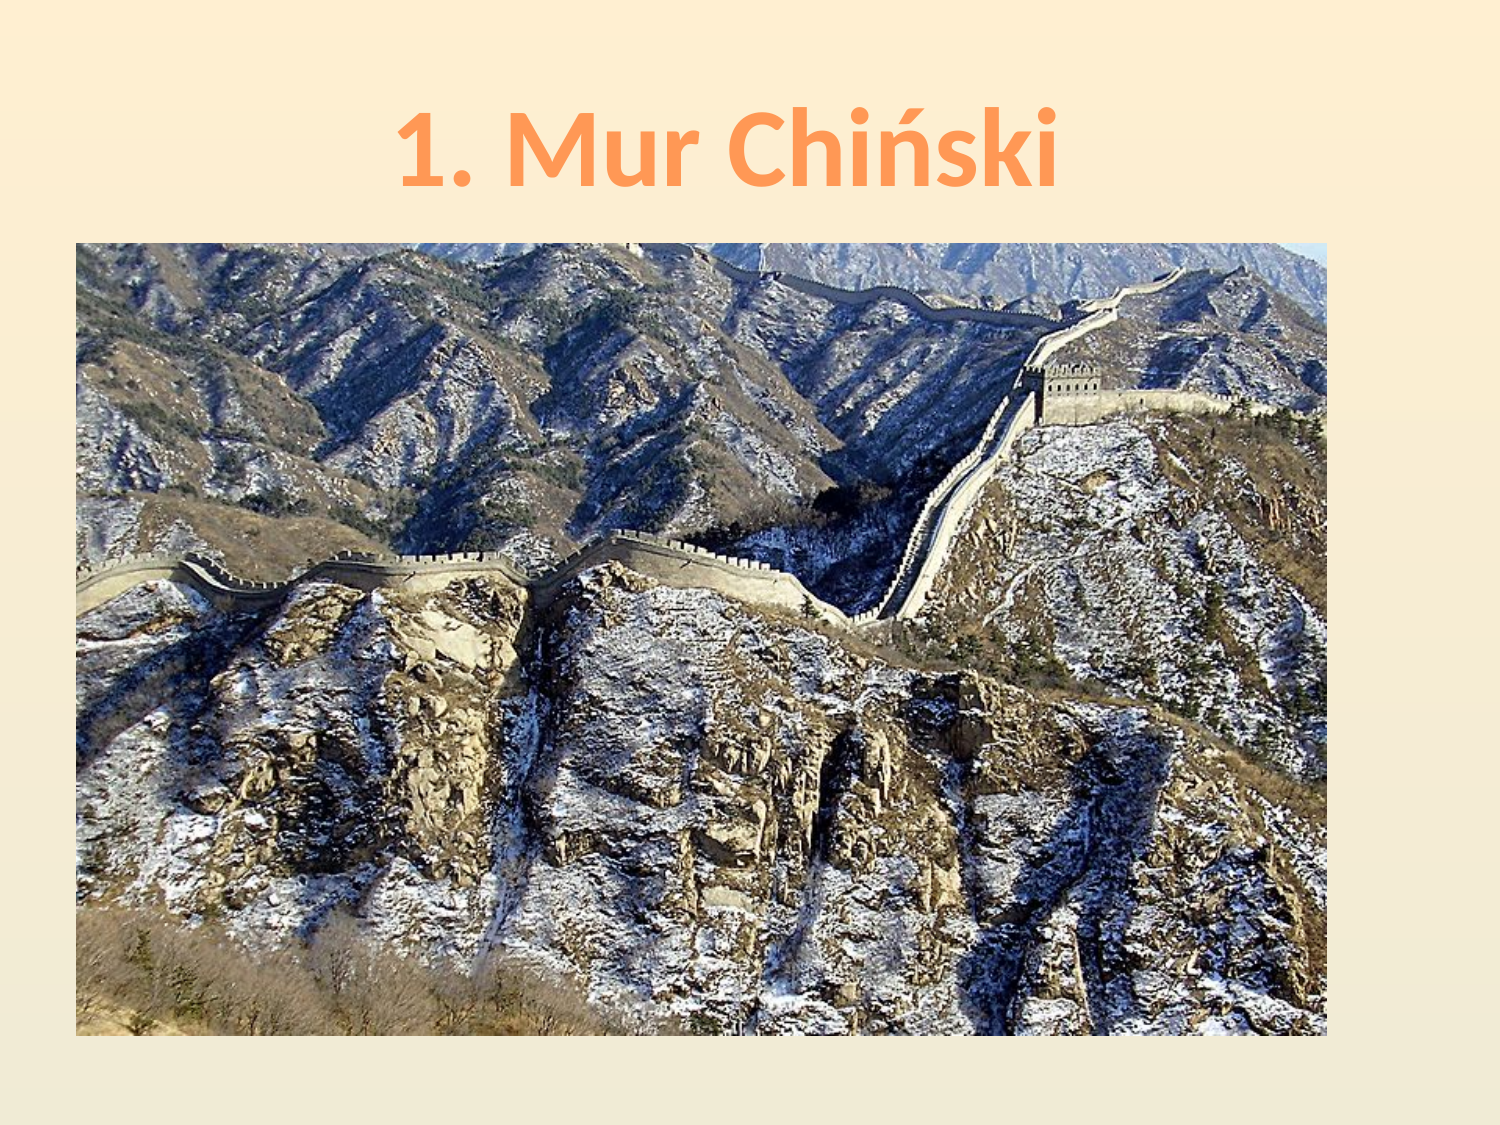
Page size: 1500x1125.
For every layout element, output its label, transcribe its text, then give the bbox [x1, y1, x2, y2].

picture [76, 243, 1327, 1036]
text_box 1. Mur Chiński [242, 66, 1211, 217]
